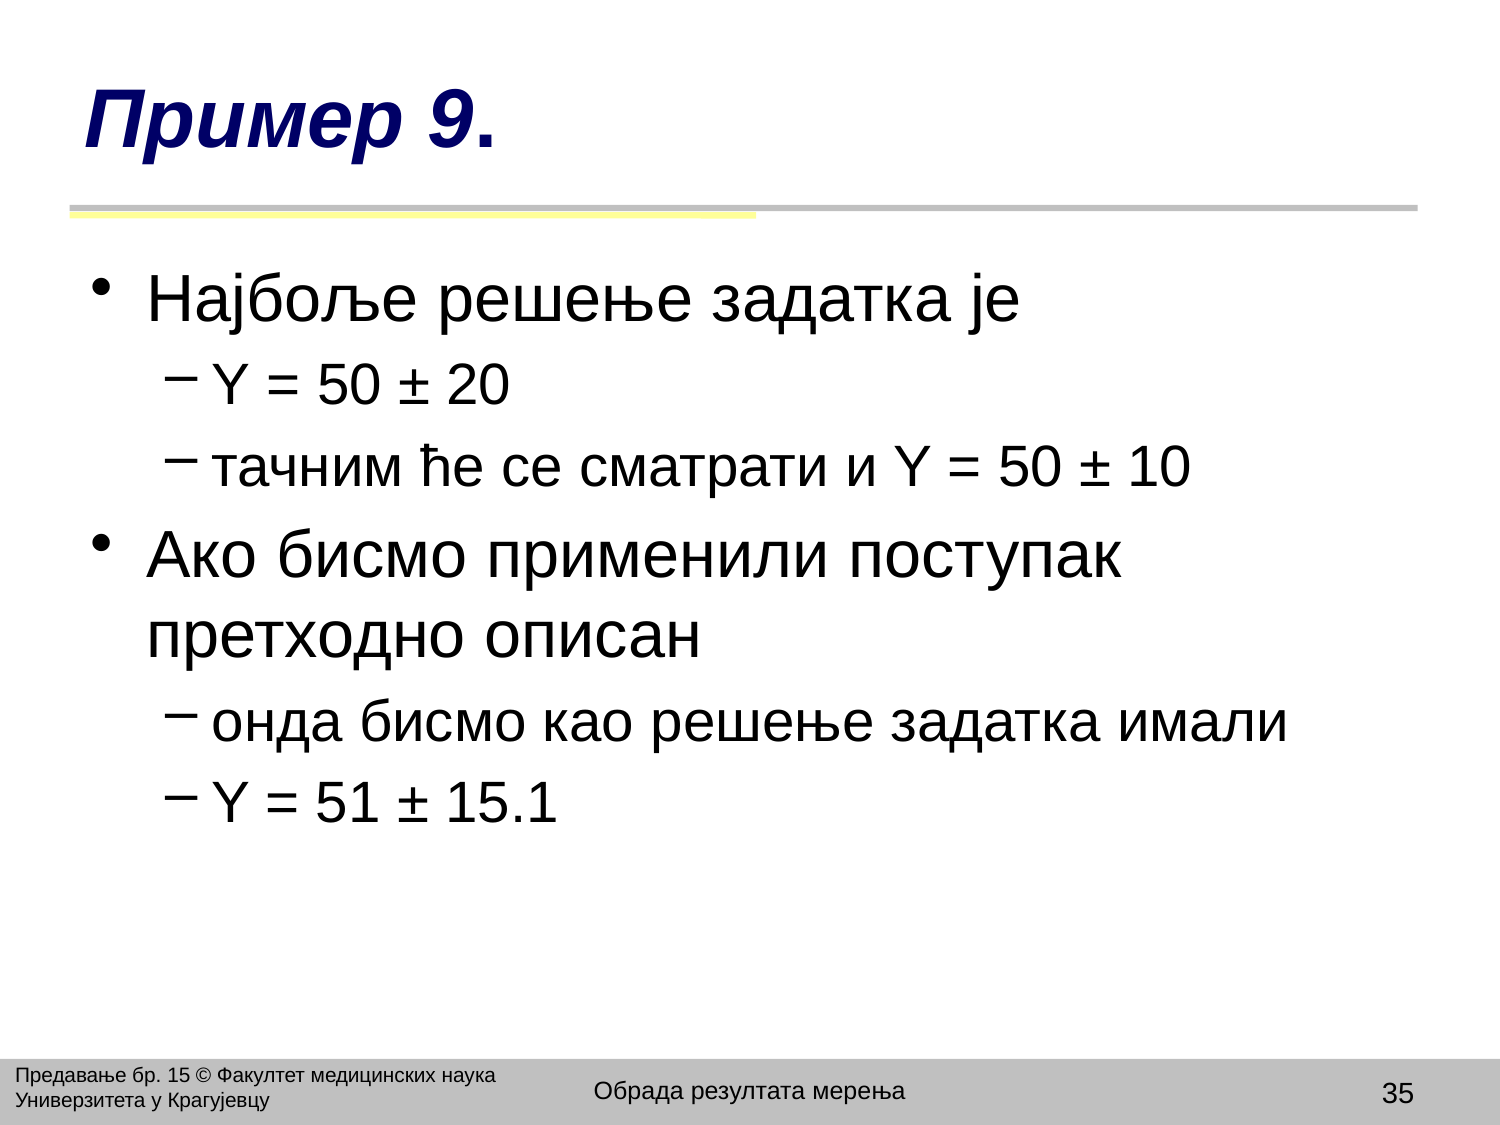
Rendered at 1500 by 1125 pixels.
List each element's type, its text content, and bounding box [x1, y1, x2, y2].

slide_number Предавање бр. 15 © Факултет медицинских наука Универзитета у Крагујевцу [0, 1053, 631, 1108]
slide_number 35 [1079, 1066, 1430, 1125]
title Пример 9. [69, 19, 1426, 208]
list Најбоље решење задатка је Y = 50 ± 20 тачним ће се сматрати и Y = 50 ± 10 Ако бисмо применили поступак претходно описан онда бисмо као решење задатка имали Y = 51 ± 15.1 [74, 246, 1426, 1023]
footer Обрада резултата мерења [512, 1066, 988, 1125]
